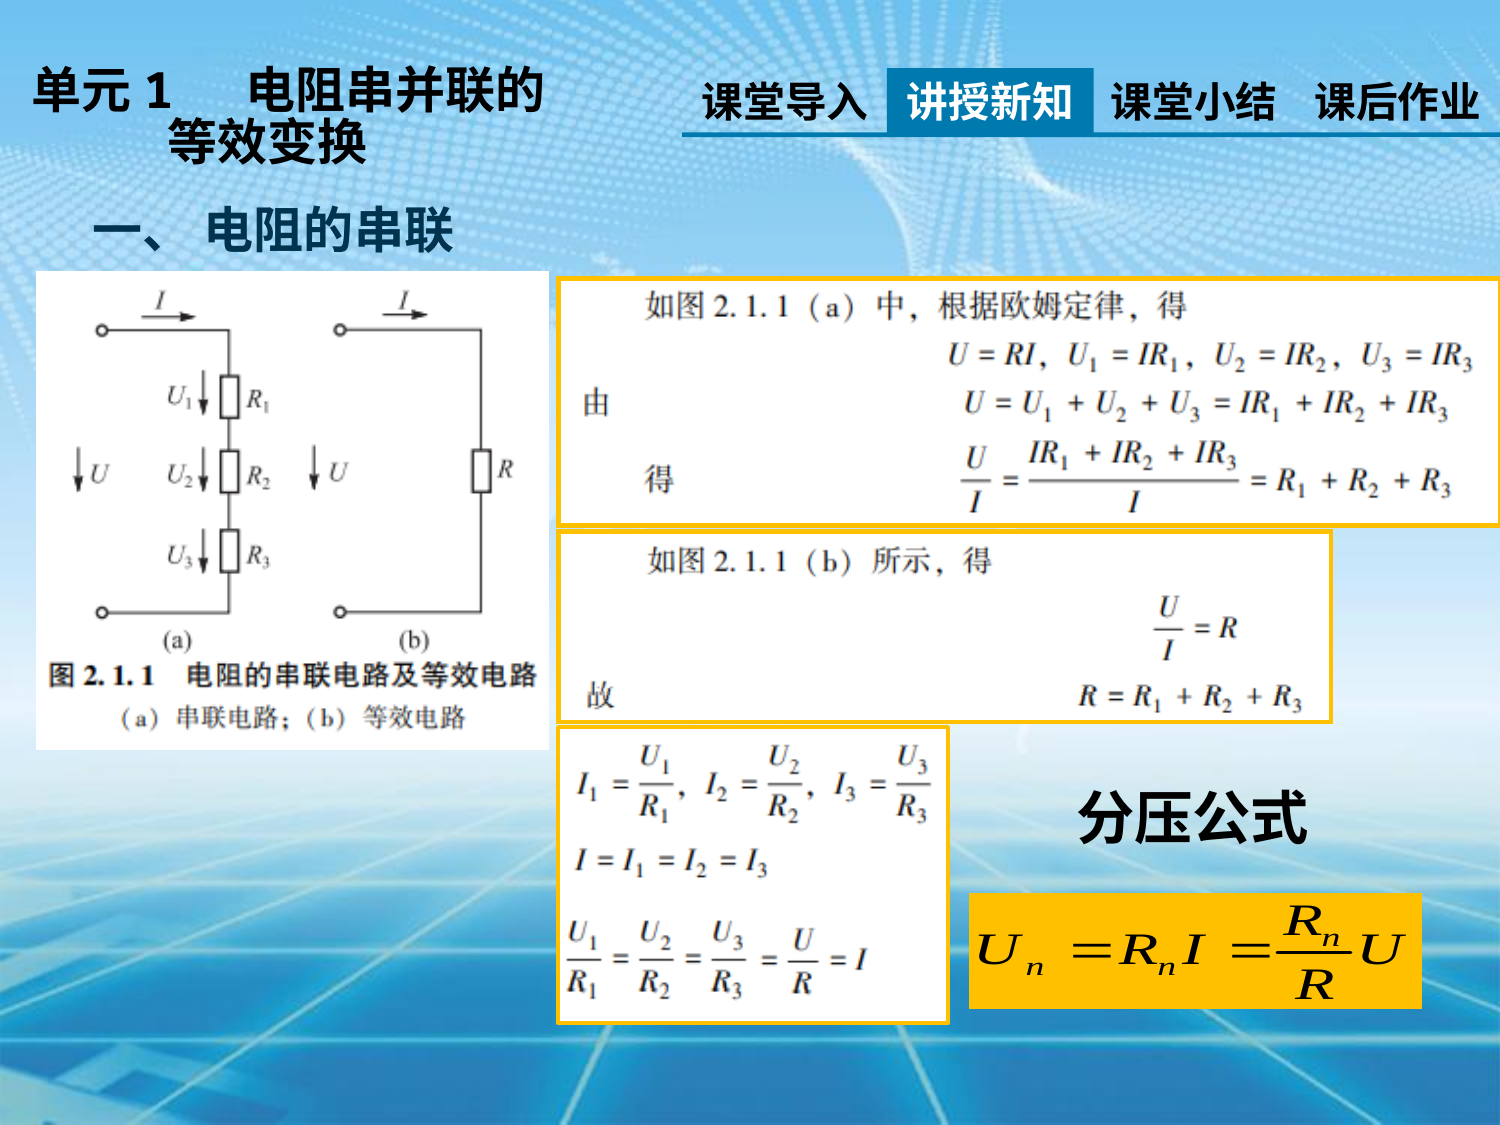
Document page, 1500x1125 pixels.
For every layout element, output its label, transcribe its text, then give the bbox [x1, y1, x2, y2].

text_box 分压公式 [1061, 773, 1369, 859]
picture [560, 280, 1498, 524]
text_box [16, 59, 1500, 180]
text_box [560, 729, 946, 1021]
text_box 一、 电阻的串联 [19, 180, 528, 289]
picture [0, 0, 1500, 1125]
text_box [969, 892, 1422, 1010]
